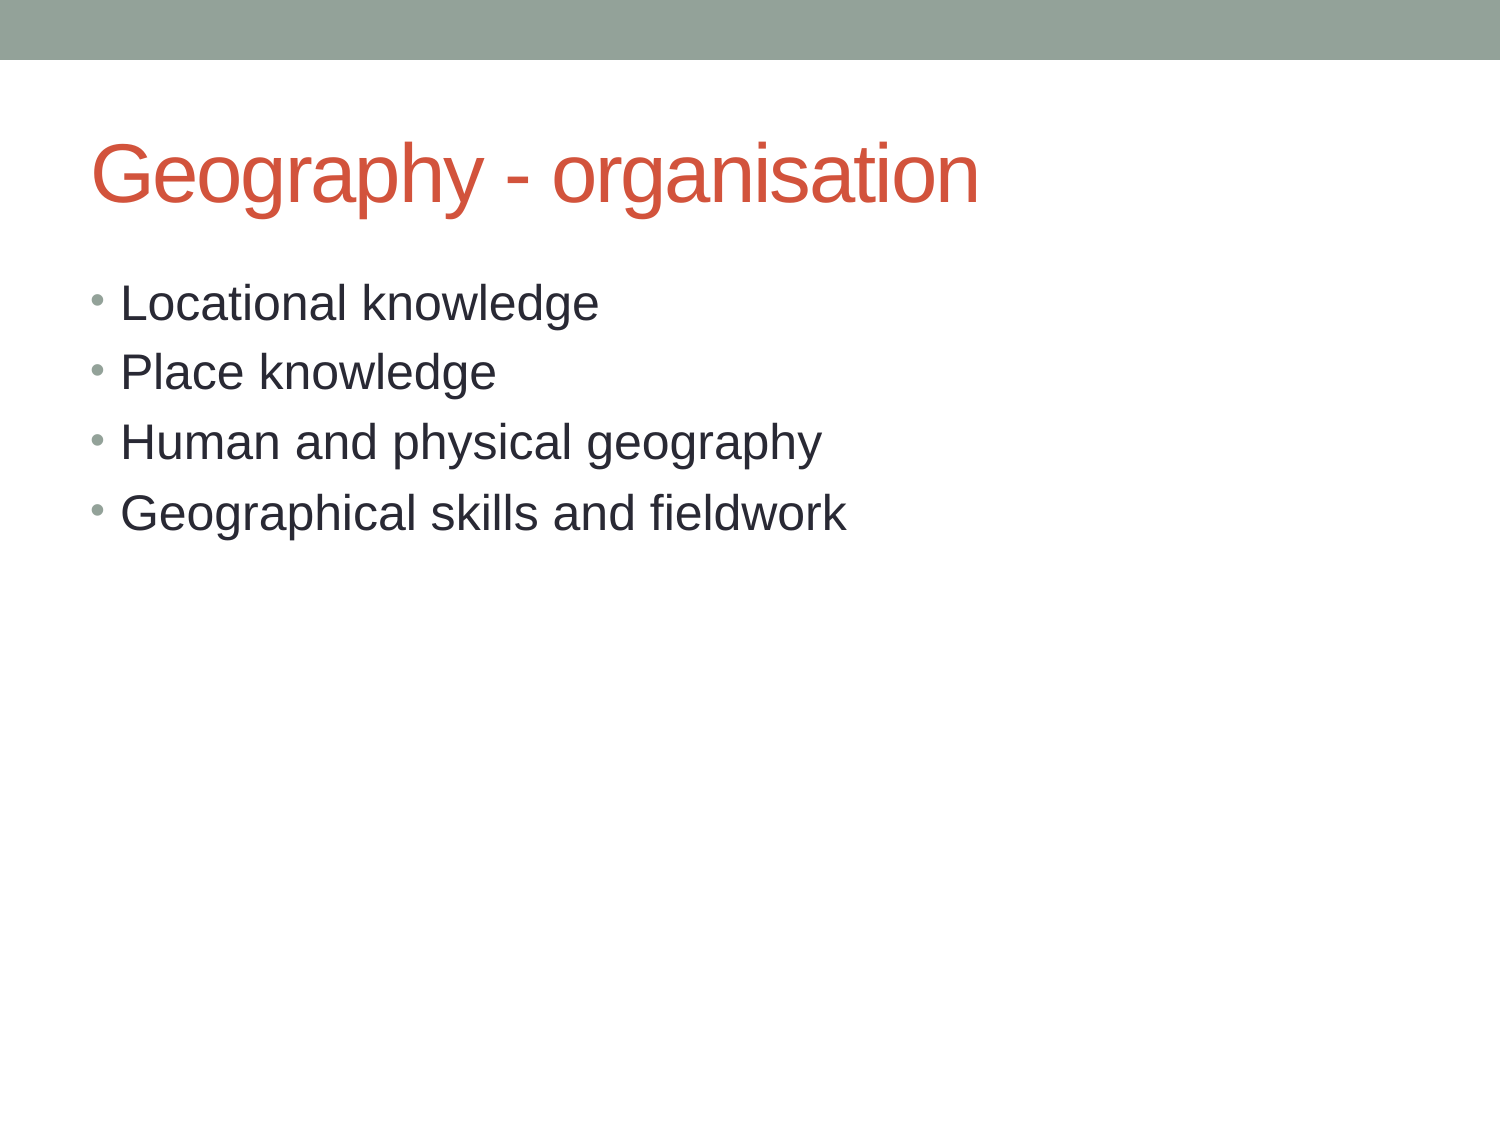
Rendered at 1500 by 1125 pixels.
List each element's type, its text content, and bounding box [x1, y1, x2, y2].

list Locational knowledge Place knowledge Human and physical geography Geographical skills and fieldwork [75, 262, 1425, 1063]
title Geography - organisation [75, 87, 1425, 250]
